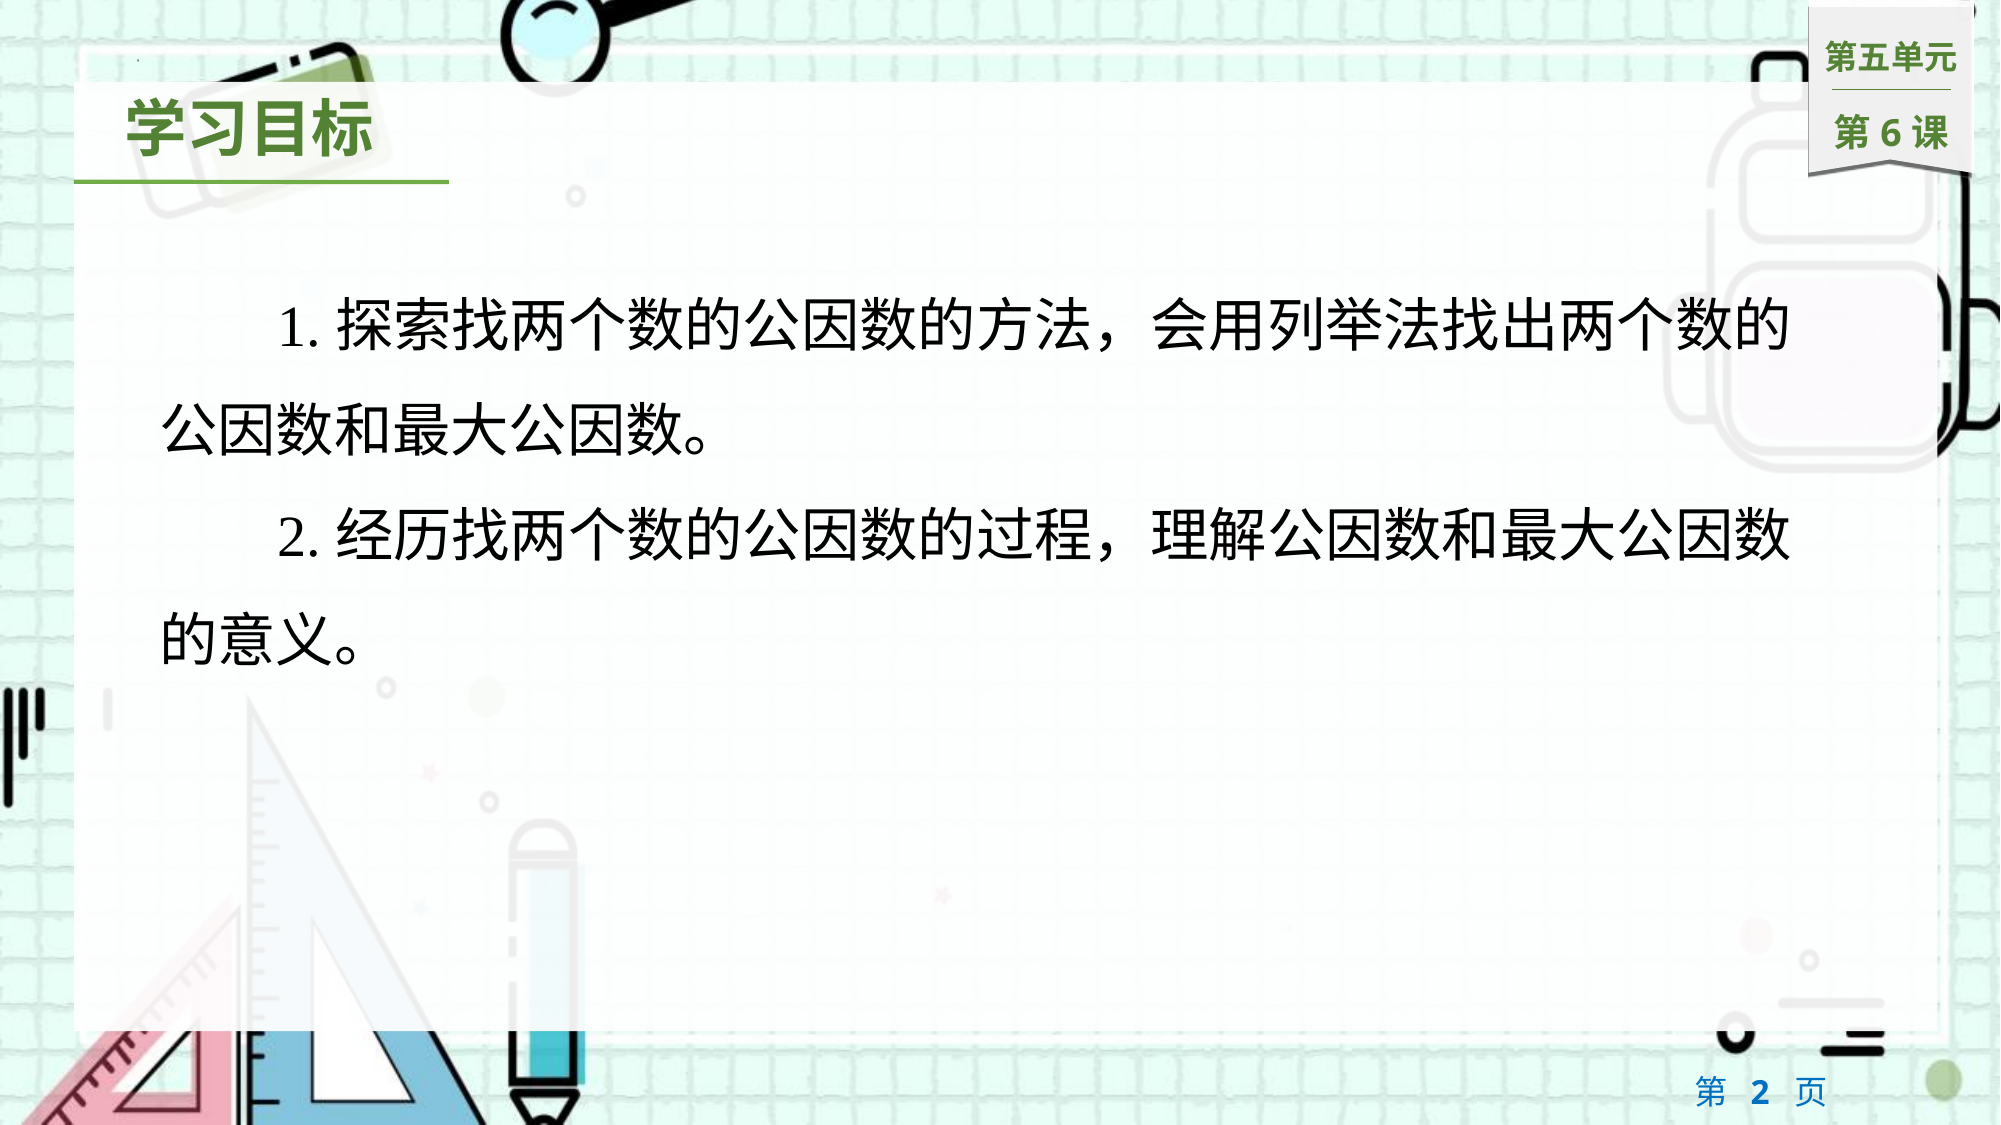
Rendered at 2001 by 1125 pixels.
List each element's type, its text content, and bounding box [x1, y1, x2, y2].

picture [0, 0, 2000, 1125]
picture [1938, 168, 1971, 176]
list 1.探索找两个数的公因数的方法，会用列举法找出两个数的公因数和最大公因数。 2.经历找两个数的公因数的过程，理解公因数和最大公因数的意义。 [144, 246, 1844, 985]
